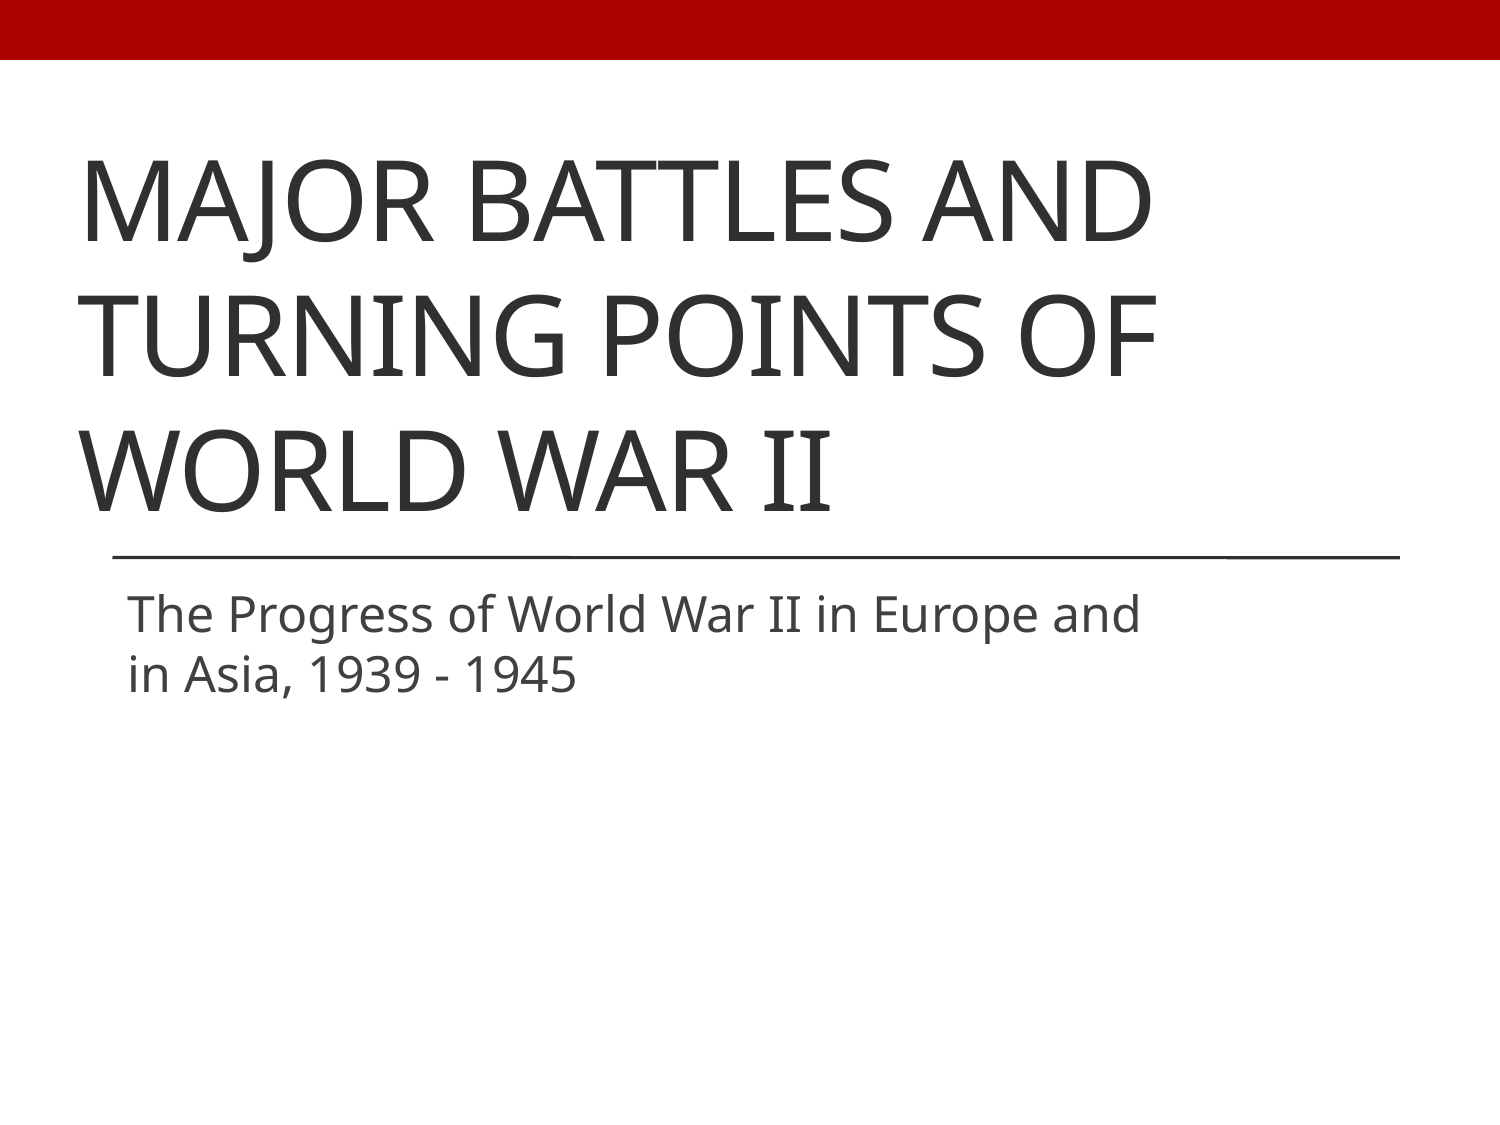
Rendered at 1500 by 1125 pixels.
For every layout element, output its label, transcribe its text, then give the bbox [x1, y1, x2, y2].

subtitle The Progress of World War II in Europe and in Asia, 1939 - 1945 [112, 575, 1163, 863]
title Major battles and turning points of world war II [62, 224, 1400, 542]
